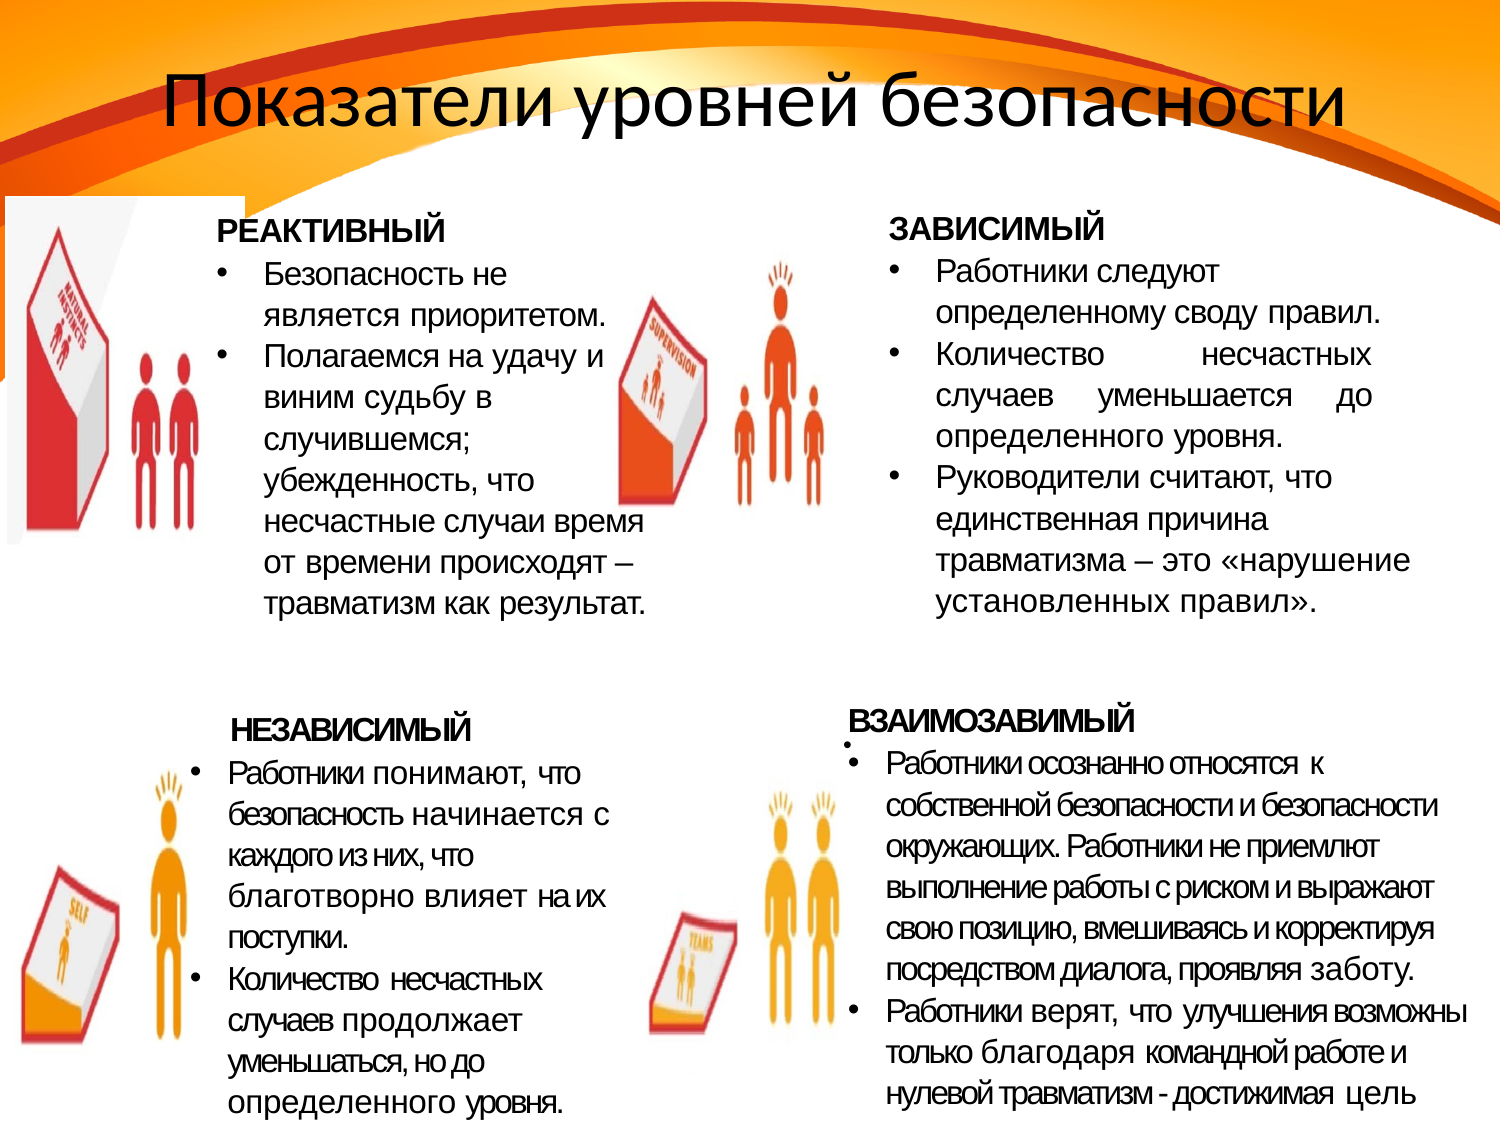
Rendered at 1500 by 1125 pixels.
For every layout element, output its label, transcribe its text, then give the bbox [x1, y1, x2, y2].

picture [0, 0, 1500, 545]
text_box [637, 730, 851, 1076]
text_box ВЗАИМОЗАВИМЫЙ Работники осознанно относятся к собственной безопасности и безопасности окружающих. Работники не приемлют выполнение работы с риском и выражают свою позицию, вмешиваясь и корректируя посредством диалога, проявляя заботу. Работники верят, что улучшения возможны только благодаря командной работе и нулевой травматизм - достижимая цель [683, 690, 1500, 1119]
text_box РЕАКТИВНЫЙ Безопасность не является приоритетом. Полагаемся на удачу и виним судьбу в случившемся; убежденность, что несчастные случаи время от времени происходят – травматизм как результат. [126, 201, 681, 629]
text_box ЗАВИСИМЫЙ Работники следуют определенному своду правил. Количество несчастных случаев уменьшается до определенного уровня. Руководители считают, что единственная причина травматизма – это «нарушение установленных правил». [798, 198, 1472, 627]
title Показатели уровней безопасности [80, 0, 1431, 188]
text_box НЕЗАВИСИМЫЙ Работники понимают, что безопасность начинается с каждого из них, что благотворно влияет на их поступки. Количество несчастных случаев продолжает уменьшаться, но до определенного уровня. [24, 671, 663, 1125]
picture [5, 726, 301, 1076]
